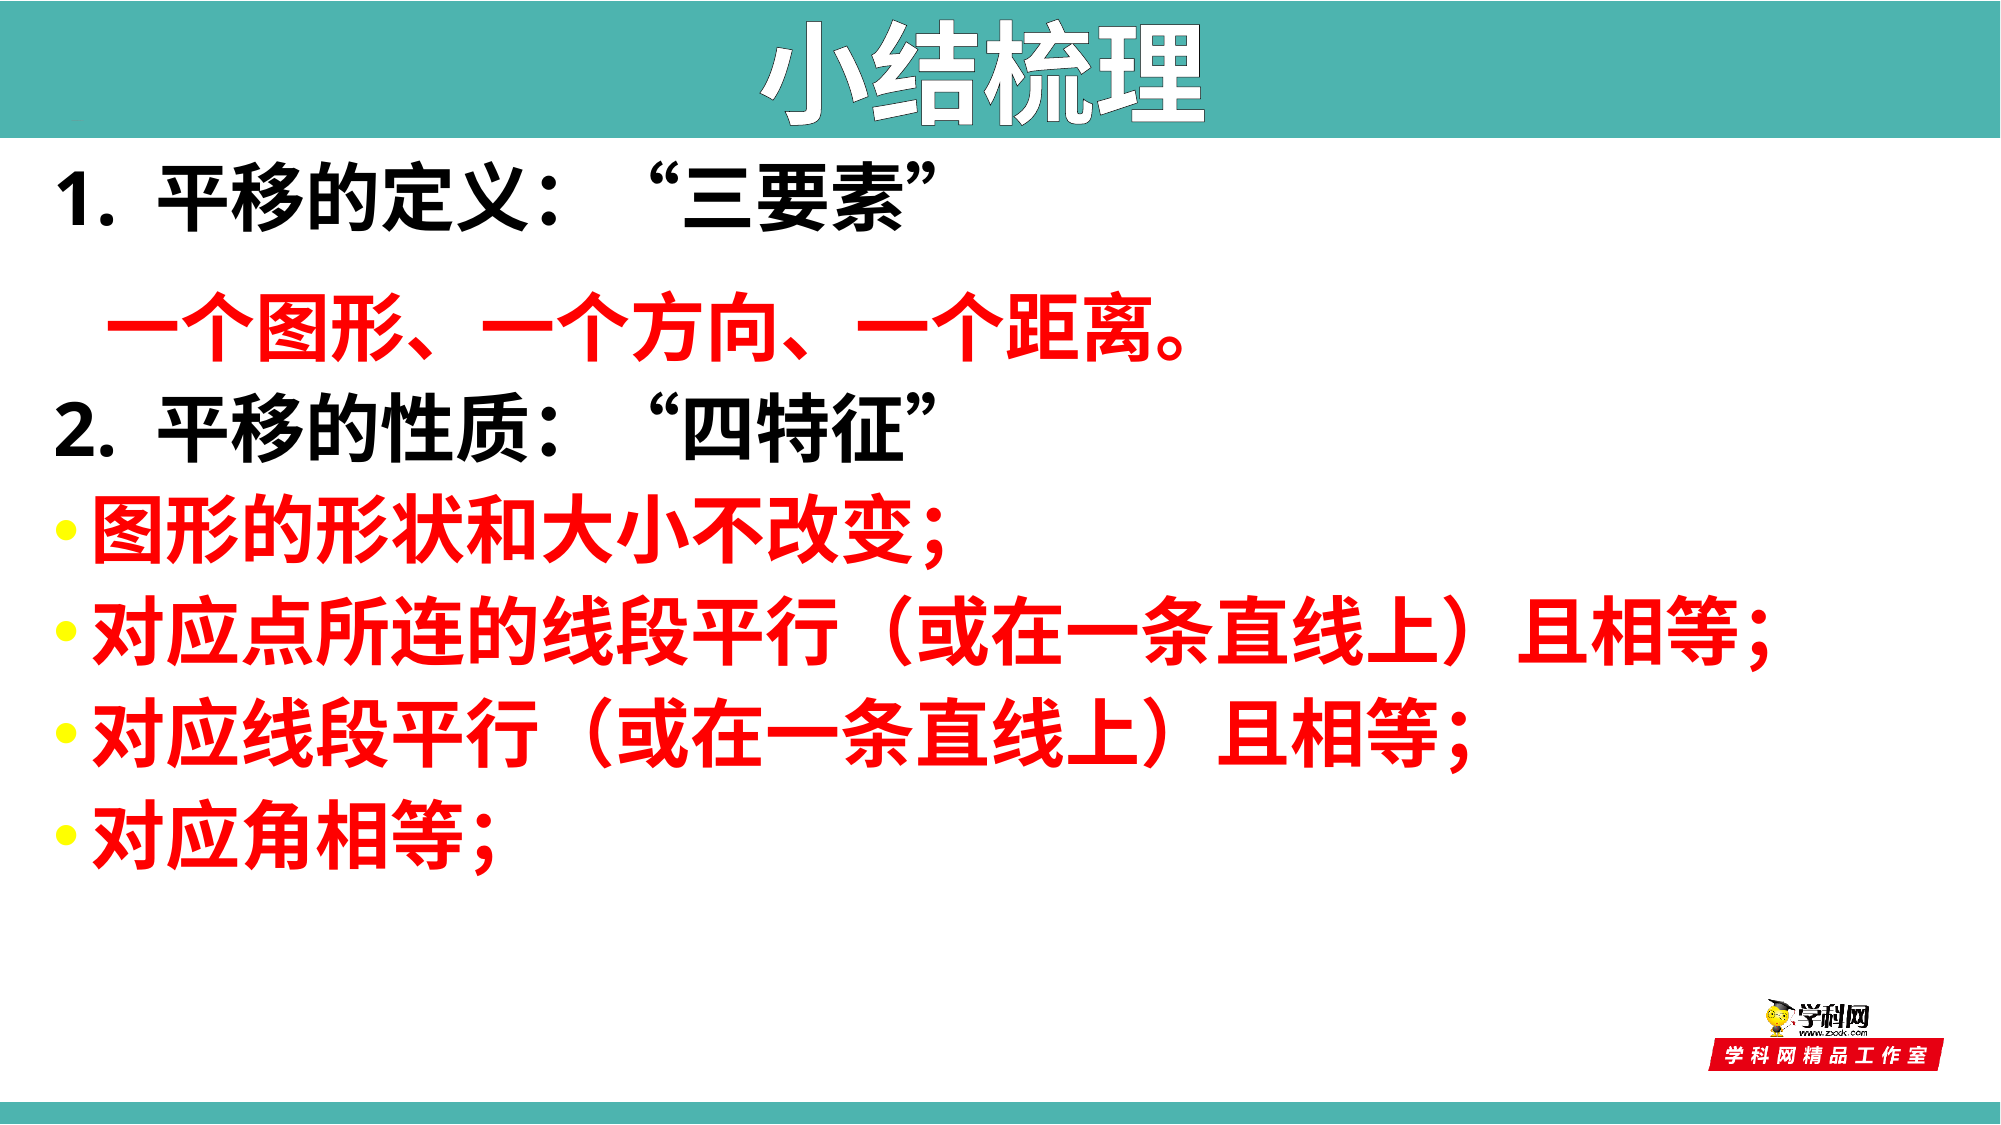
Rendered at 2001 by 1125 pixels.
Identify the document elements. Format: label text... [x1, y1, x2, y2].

list 1. 平移的定义：“三要素” 一个图形、一个方向、一个距离。 2. 平移的性质：“四特征” 图形的形状和大小不改变； 对应点所连的线段平行（或在一条直线上）且相等； 对应线段平行（或在一条直线上）且相等； 对应角相等； [38, 153, 1911, 915]
picture [0, 1, 2001, 1124]
text_box 小结梳理 [742, 0, 1223, 146]
